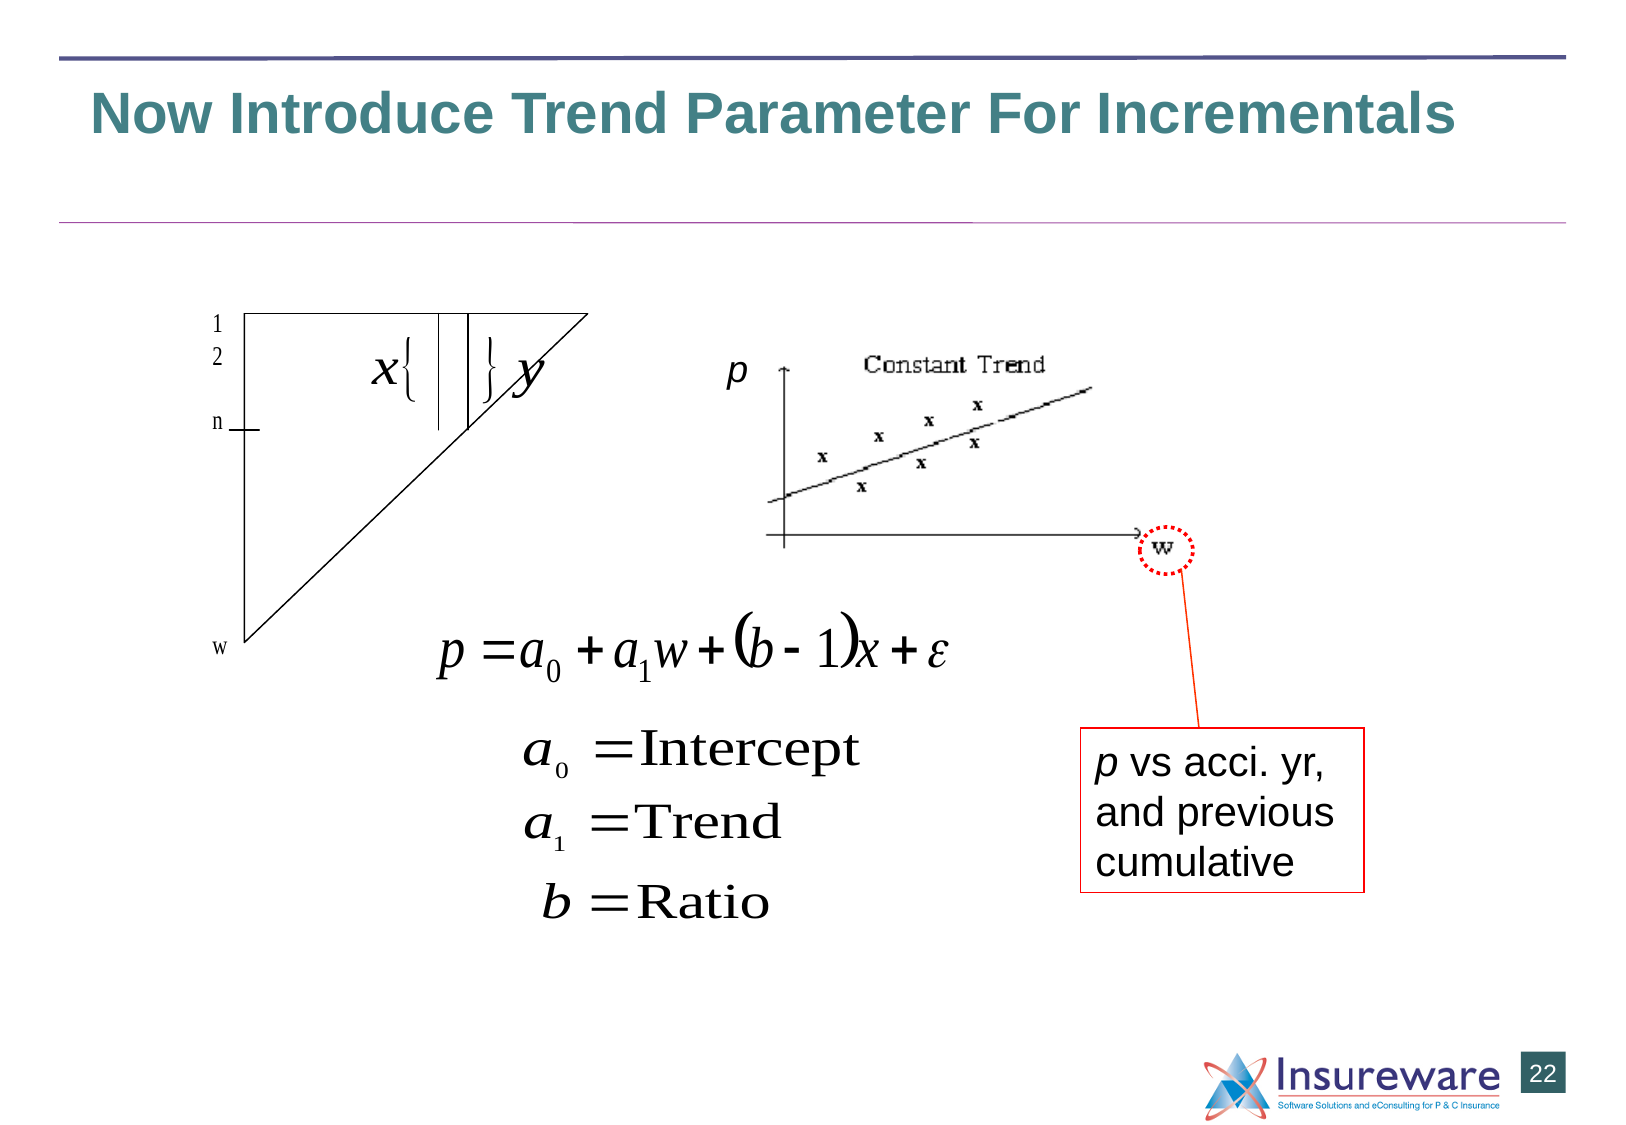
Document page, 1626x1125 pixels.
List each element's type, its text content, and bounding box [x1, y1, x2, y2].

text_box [212, 274, 745, 663]
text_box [519, 721, 865, 782]
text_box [699, 312, 1249, 584]
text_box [366, 337, 450, 403]
text_box p vs acci. yr, and previous cumulative [1080, 727, 1365, 893]
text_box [452, 337, 551, 406]
slide_number 21 [1520, 1051, 1566, 1093]
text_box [538, 878, 773, 922]
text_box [424, 609, 963, 697]
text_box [520, 796, 787, 855]
title Now Introduce Trend Parameter For Incrementals [90, 79, 1568, 204]
picture [1202, 1052, 1500, 1122]
